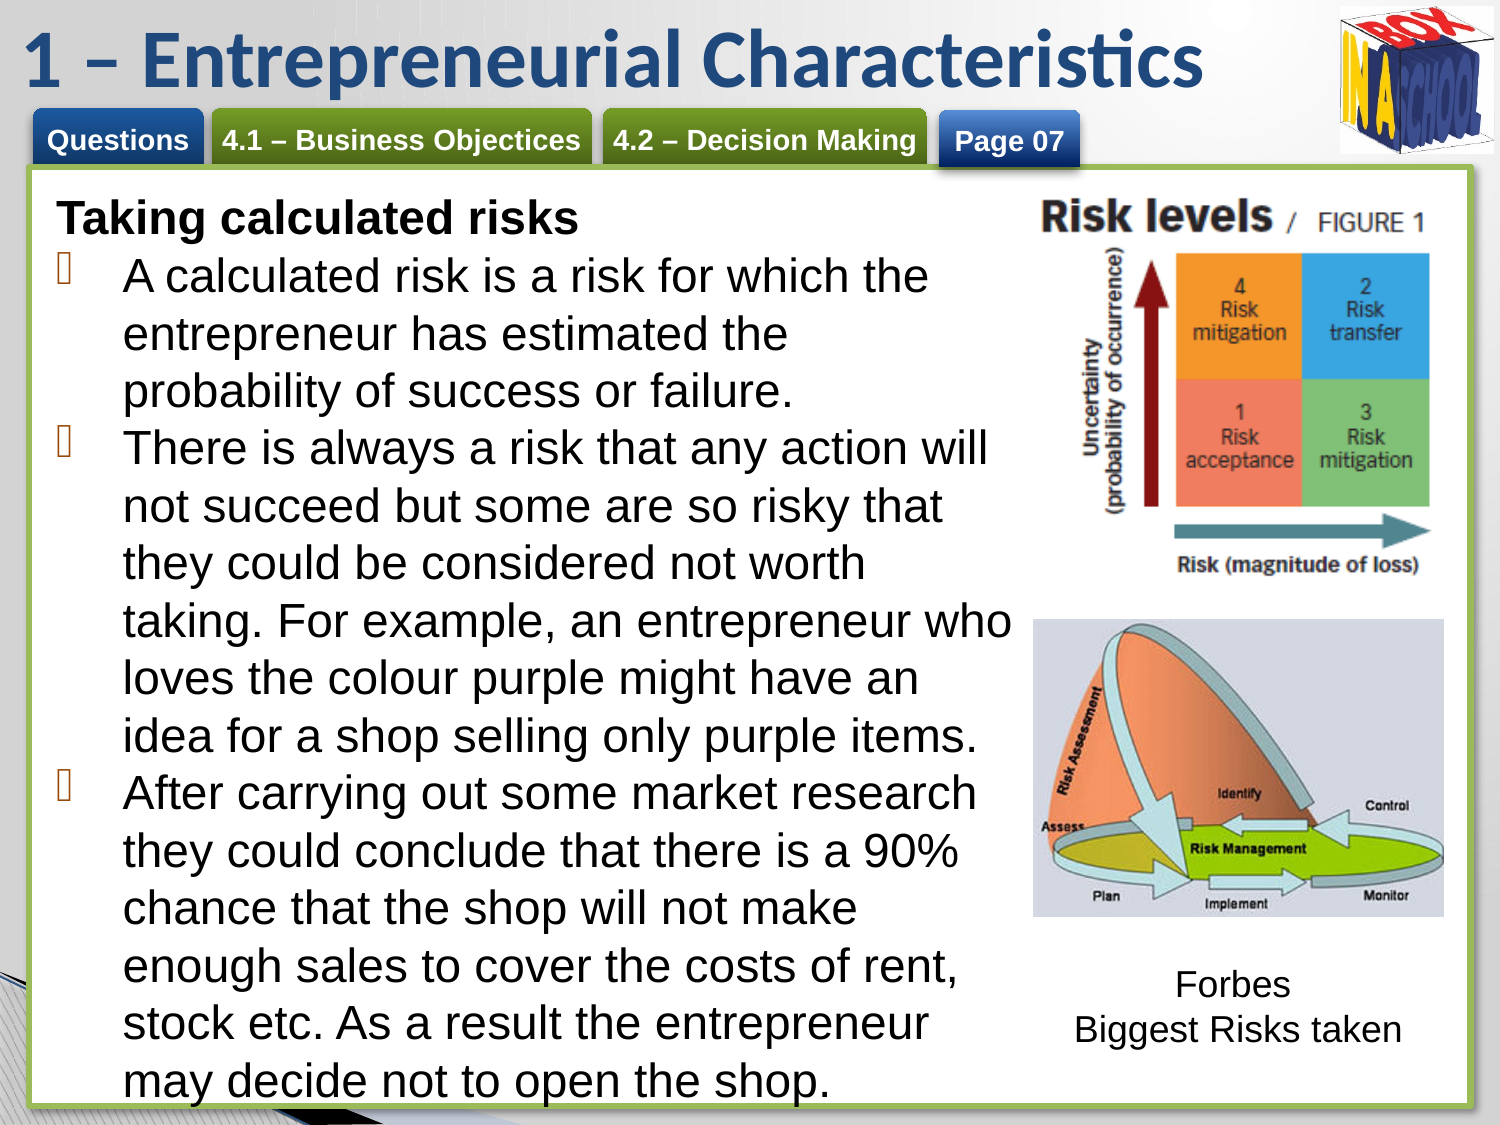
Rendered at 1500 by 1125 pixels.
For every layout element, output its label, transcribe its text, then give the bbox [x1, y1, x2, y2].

picture [1033, 619, 1444, 917]
picture [281, 1114, 303, 1125]
title 1 – Entrepreneurial Characteristics [5, 11, 1270, 97]
picture [1340, 6, 1495, 154]
picture [1033, 188, 1444, 585]
text_box Taking calculated risks A calculated risk is a risk for which the entrepreneur has estimated the probability of success or failure. There is always a risk that any action will not succeed but some are so risky that they could be considered not worth taking. For example, an entrepreneur who loves the colour purple might have an idea for a shop selling only purple items. After carrying out some market research they could conclude that there is a 90% chance that the shop will not make enough sales to cover the costs of rent, stock etc. As a result the entrepreneur may decide not to open the shop. [41, 179, 1034, 1114]
text_box Forbes Biggest Risks taken [1033, 952, 1444, 1057]
text_box Page 07 [938, 109, 1081, 167]
